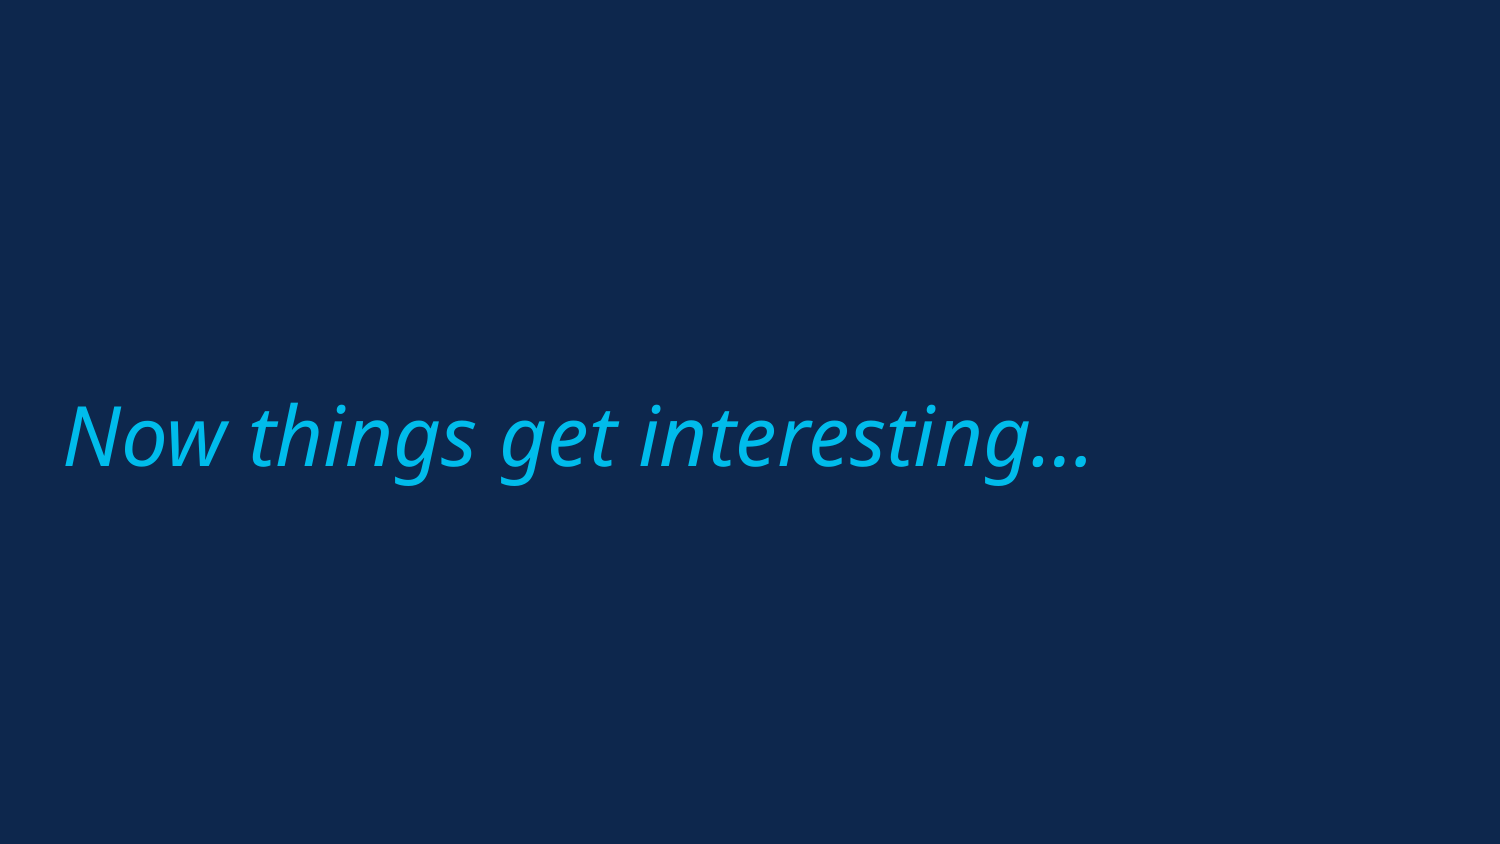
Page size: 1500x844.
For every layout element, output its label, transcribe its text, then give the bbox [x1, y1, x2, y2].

title Now things get interesting… [47, 252, 1355, 627]
